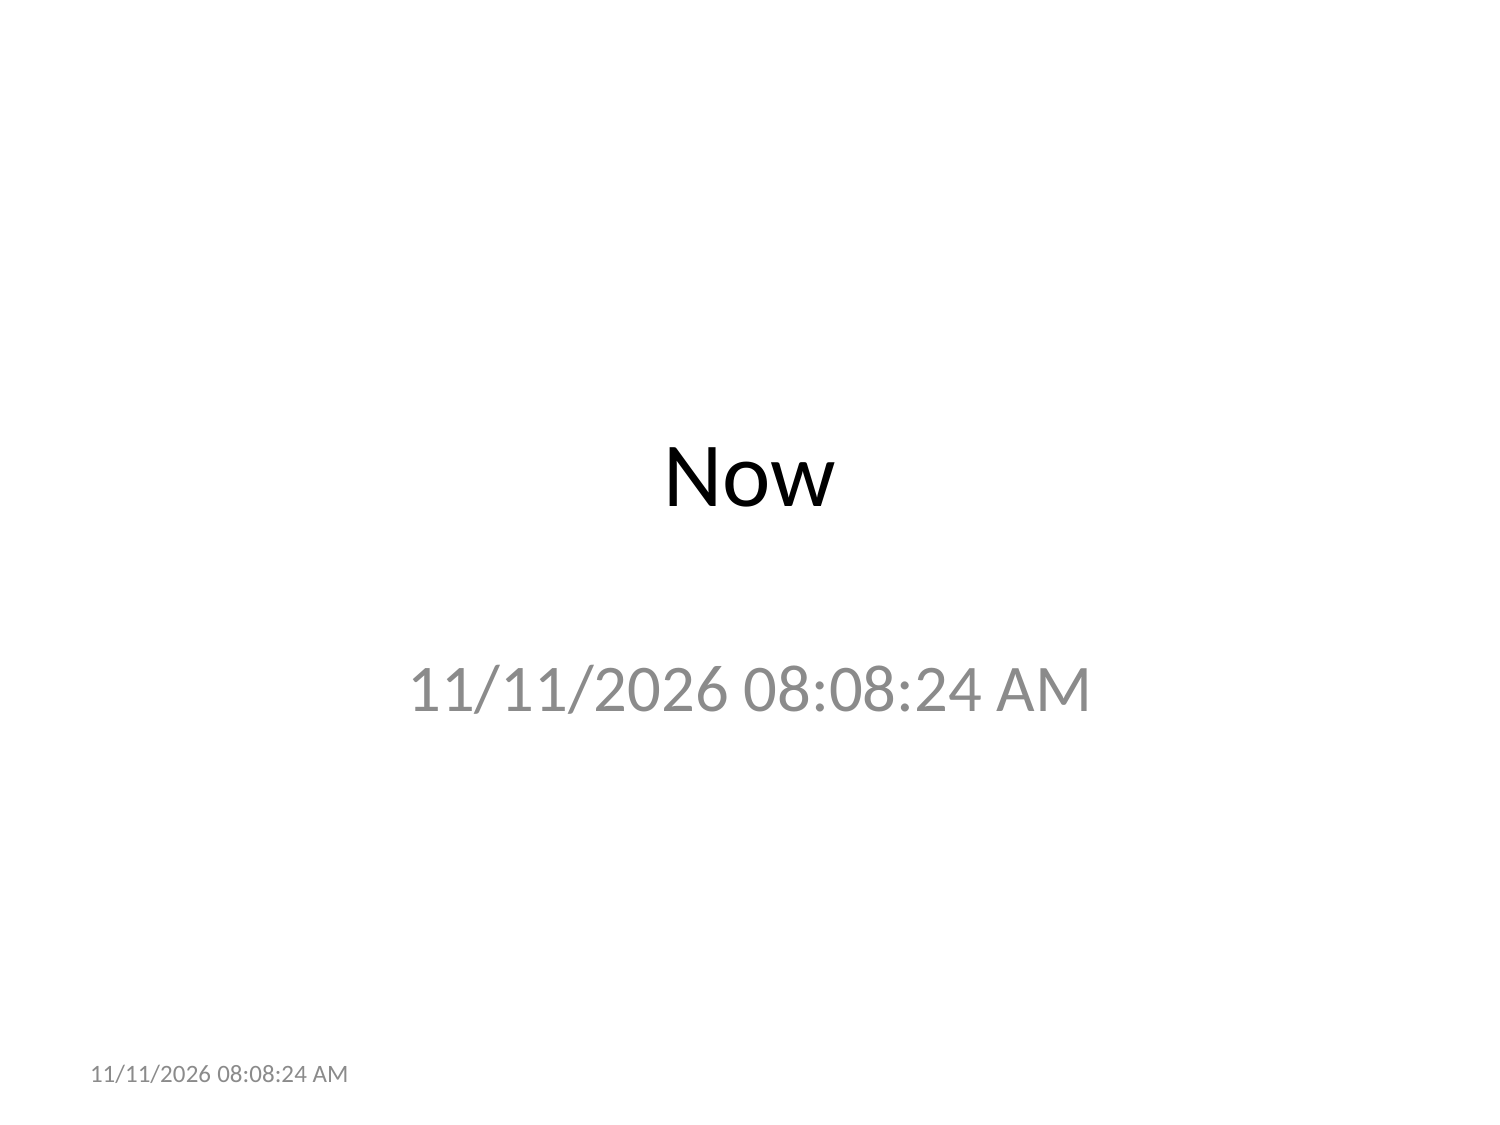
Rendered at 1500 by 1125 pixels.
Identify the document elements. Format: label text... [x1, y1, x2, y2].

subtitle 2011-12-19 10:20:04 AM [225, 637, 1275, 925]
title Now [112, 349, 1388, 591]
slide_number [75, 1042, 425, 1103]
